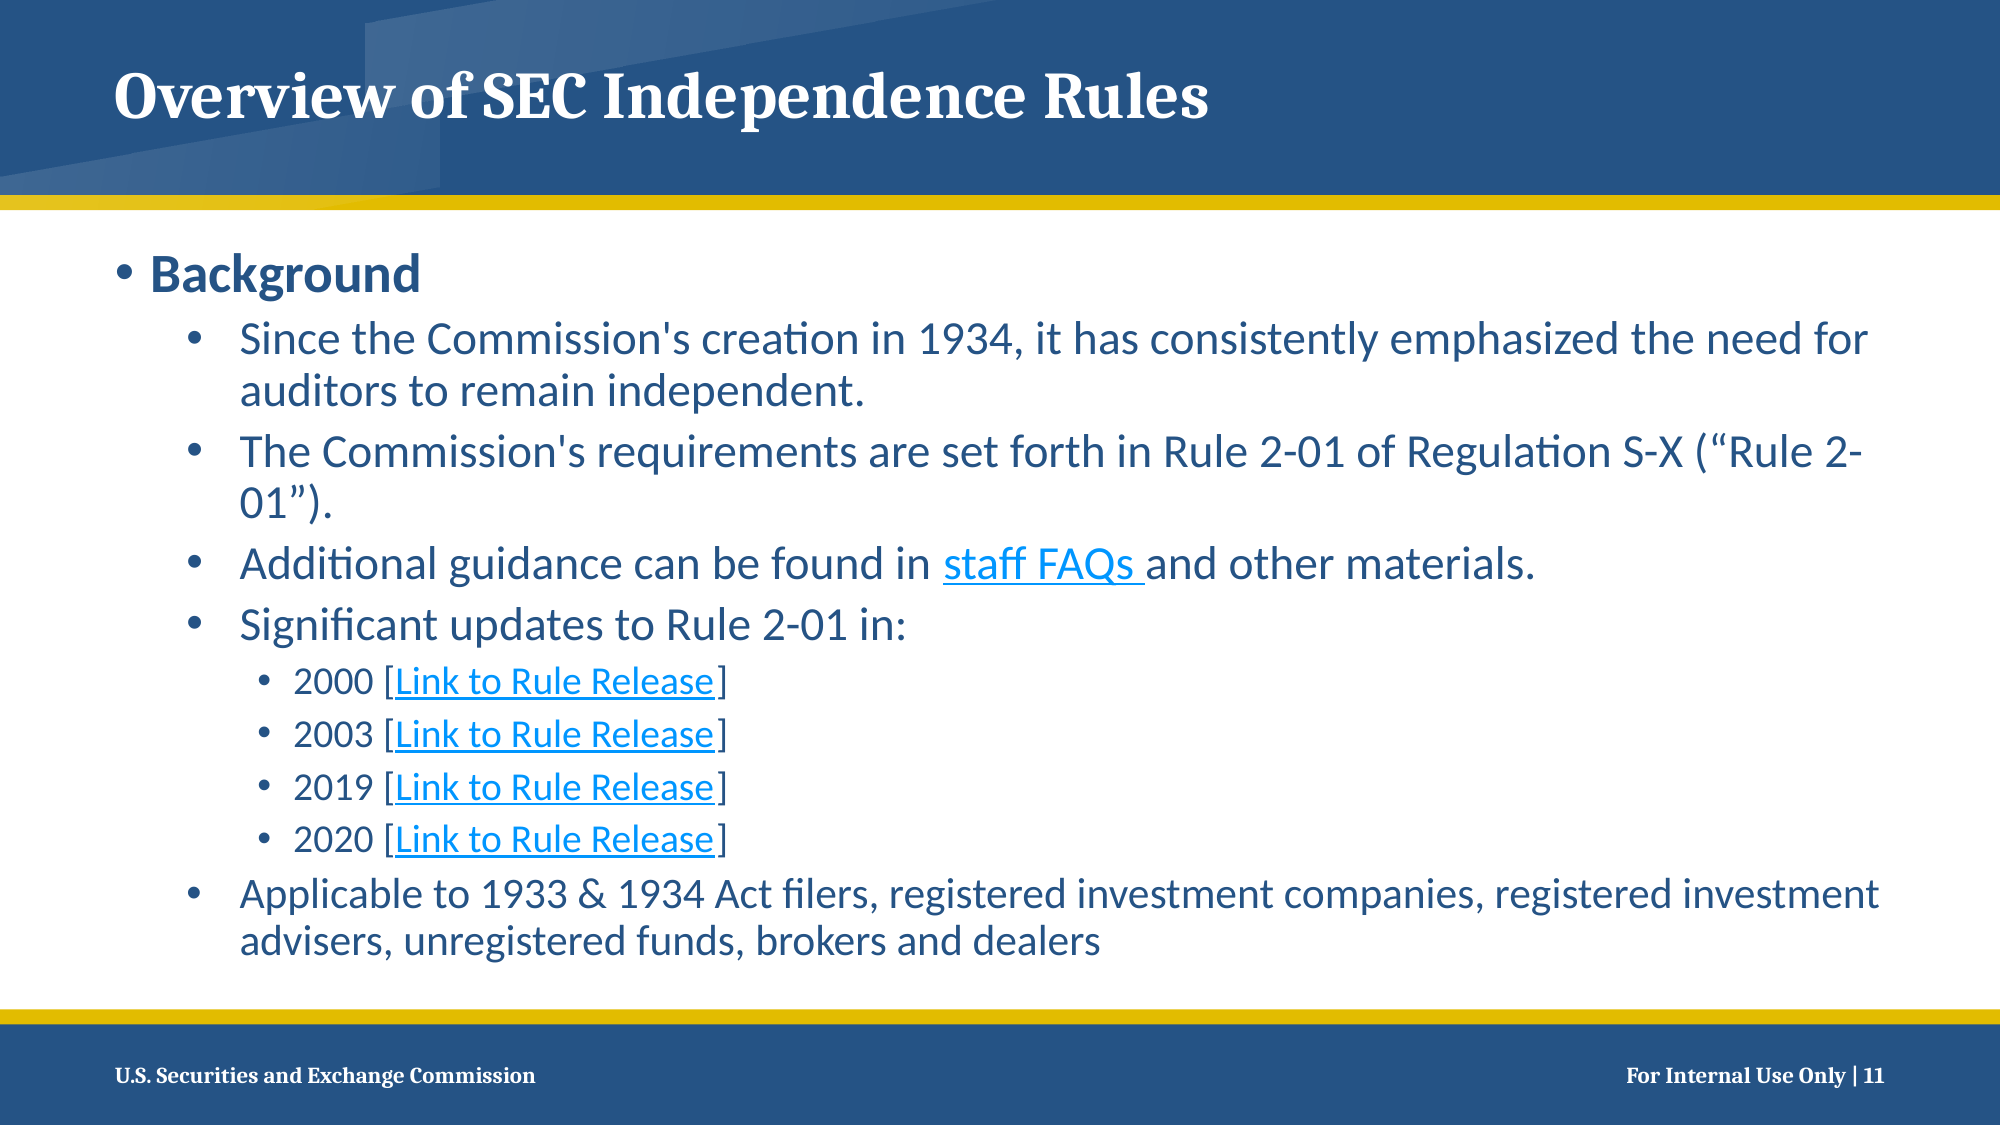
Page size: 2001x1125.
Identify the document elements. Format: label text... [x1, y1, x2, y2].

list Background Since the Commission's creation in 1934, it has consistently emphasized the need for auditors to remain independent. The Commission's requirements are set forth in Rule 2-01 of Regulation S-X (“Rule 2-01”). Additional guidance can be found in staff FAQs and other materials. Significant updates to Rule 2-01 in: 2000 [Link to Rule Release] 2003 [Link to Rule Release] 2019 [Link to Rule Release] 2020 [Link to Rule Release] Applicable to 1933 & 1934 Act filers, registered investment companies, registered investment advisers, unregistered funds, brokers and dealers [99, 236, 1900, 980]
slide_number 11 [1449, 1059, 1900, 1090]
title Overview of SEC Independence Rules [99, 32, 1900, 161]
